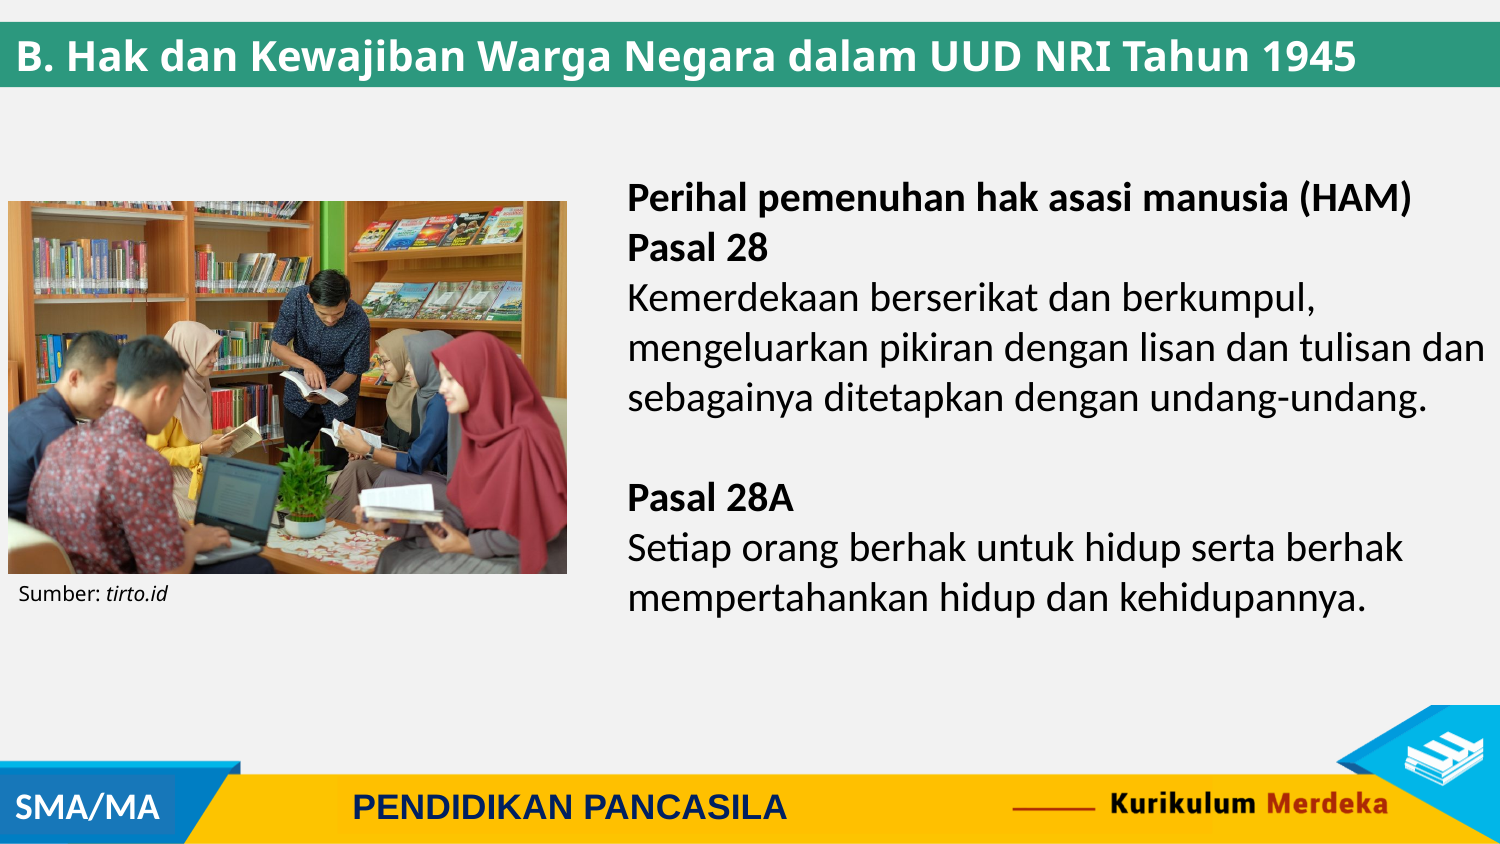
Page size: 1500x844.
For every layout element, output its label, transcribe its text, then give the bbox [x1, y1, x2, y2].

text_box Sumber: tirto.id [3, 576, 364, 614]
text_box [0, 705, 1500, 844]
text_box B. Hak dan Kewajiban Warga Negara dalam UUD NRI Tahun 1945 [0, 20, 1500, 89]
text_box Perihal pemenuhan hak asasi manusia (HAM) Pasal 28 Kemerdekaan berserikat dan berkumpul, mengeluarkan pikiran dengan lisan dan tulisan dan sebagainya ditetapkan dengan undang-undang. Pasal 28A Setiap orang berhak untuk hidup serta berhak mempertahankan hidup dan kehidupannya. [612, 161, 1500, 627]
picture [8, 201, 567, 574]
